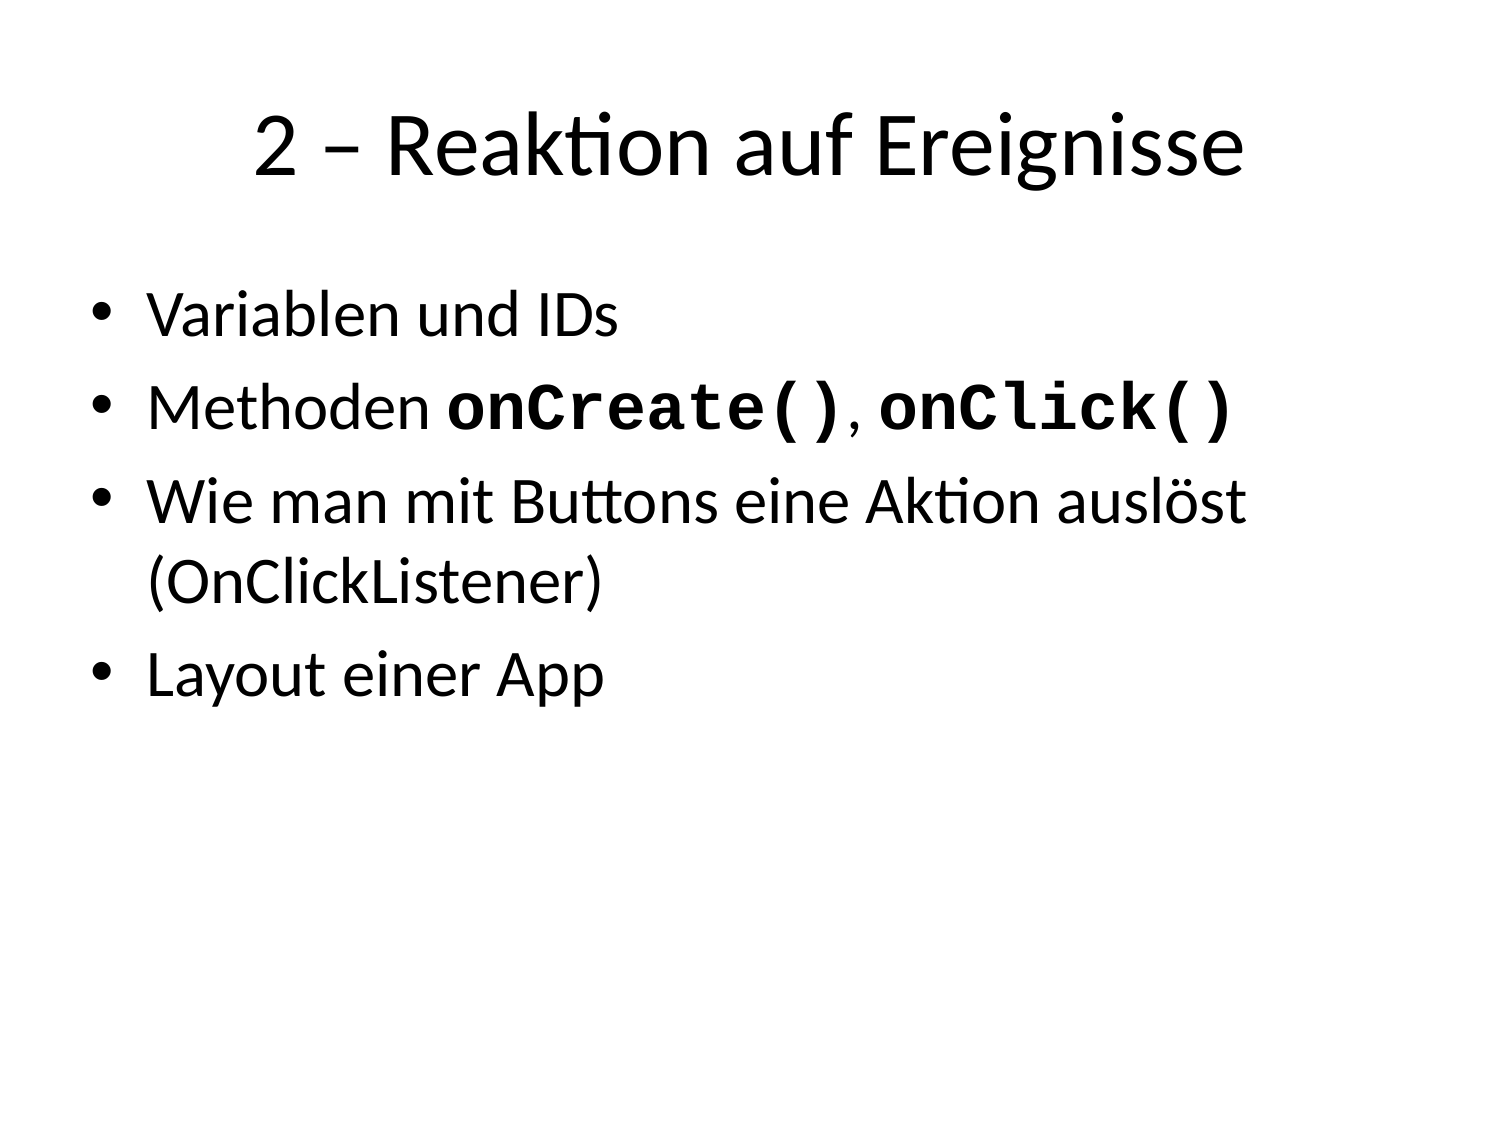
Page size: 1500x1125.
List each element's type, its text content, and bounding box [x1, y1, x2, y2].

title 2 – Reaktion auf Ereignisse [75, 45, 1425, 233]
list Variablen und IDs Methoden onCreate(), onClick() Wie man mit Buttons eine Aktion auslöst (OnClickListener) Layout einer App [75, 262, 1425, 1005]
